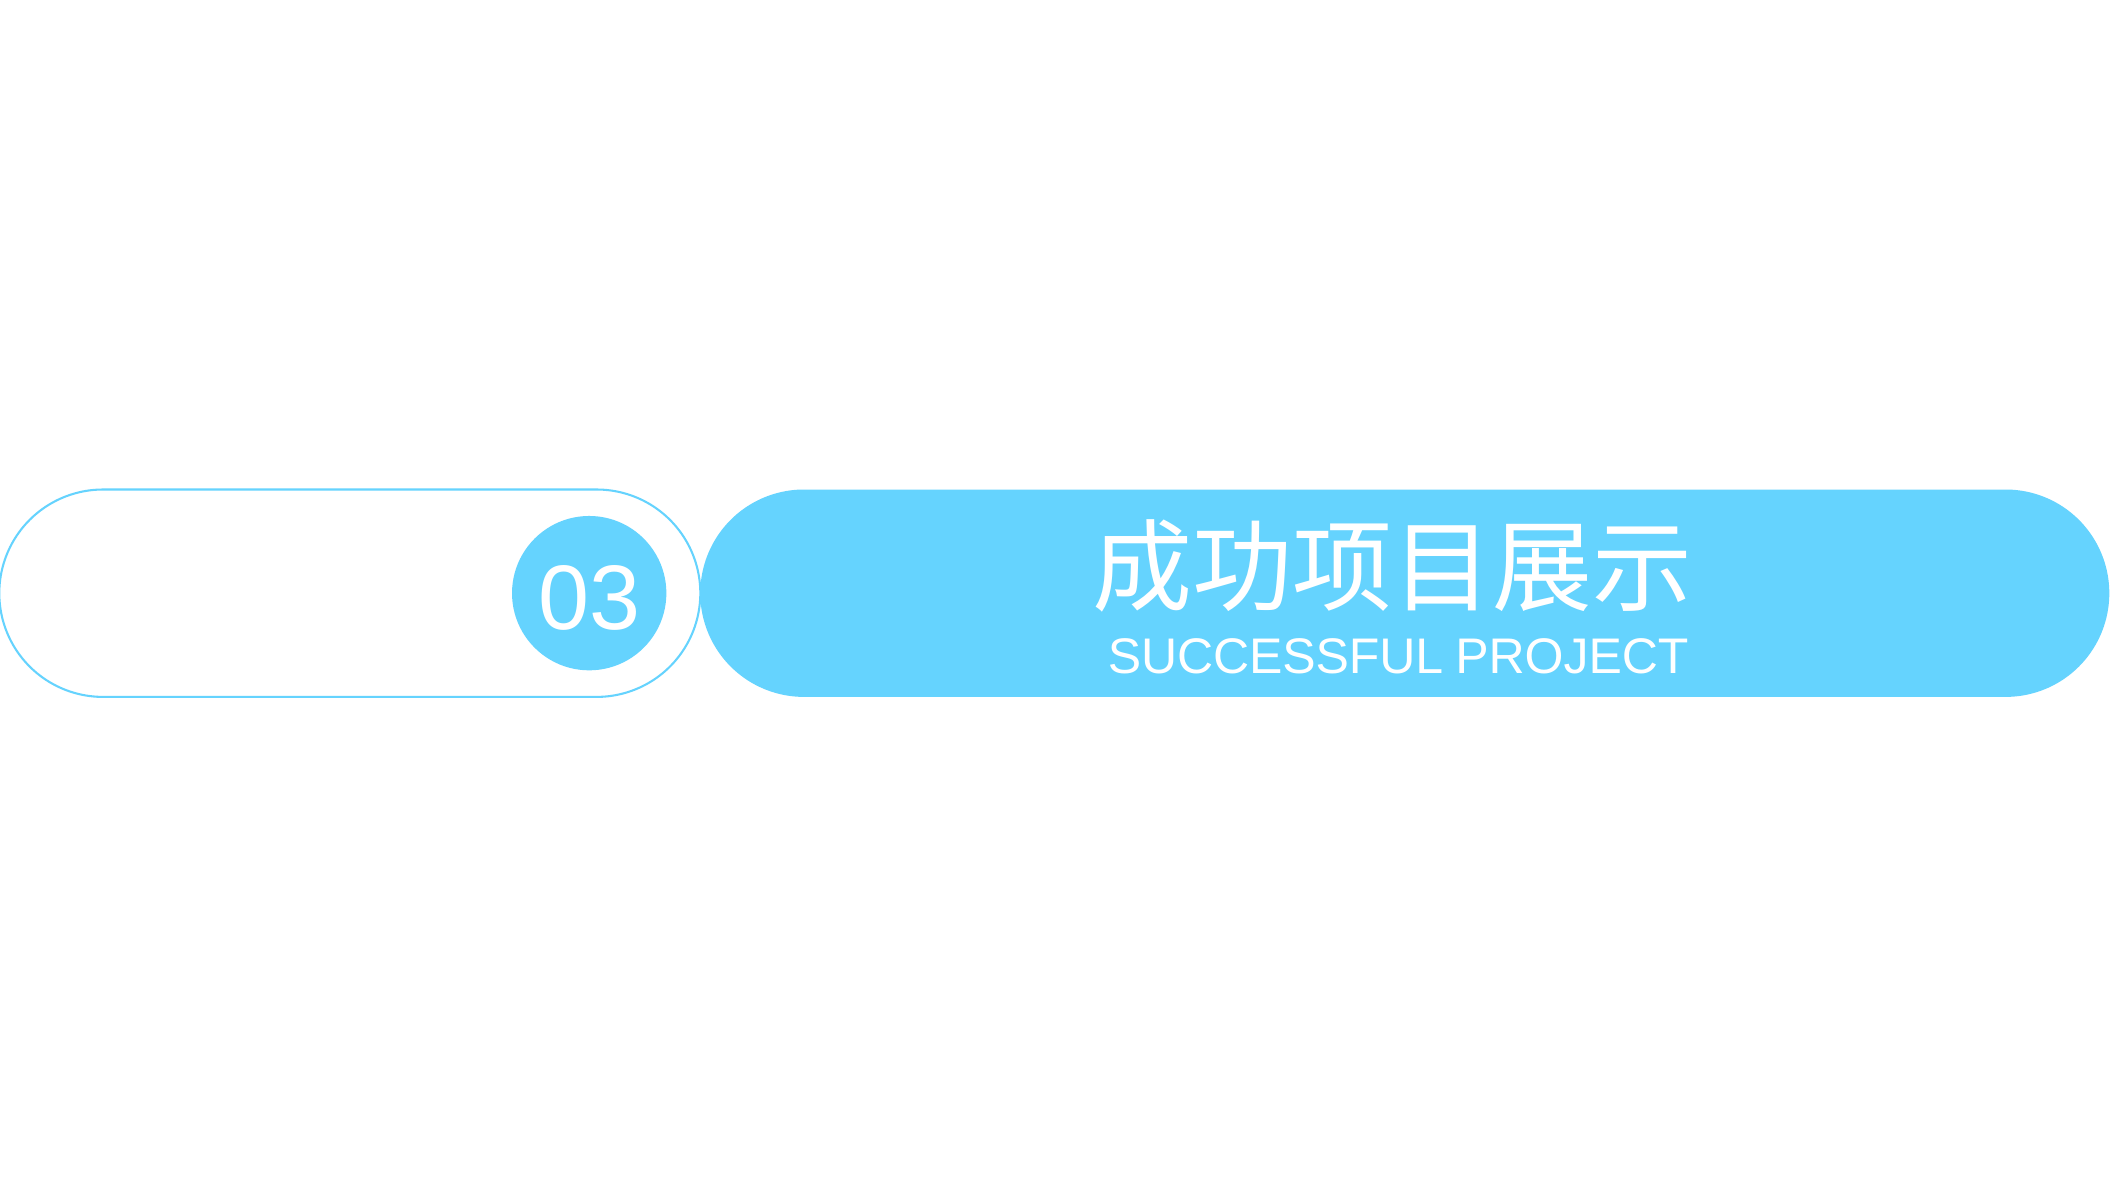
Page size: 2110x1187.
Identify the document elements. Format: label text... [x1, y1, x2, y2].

text_box [699, 488, 2110, 698]
text_box 03 [510, 514, 668, 672]
text_box [0, 488, 700, 698]
